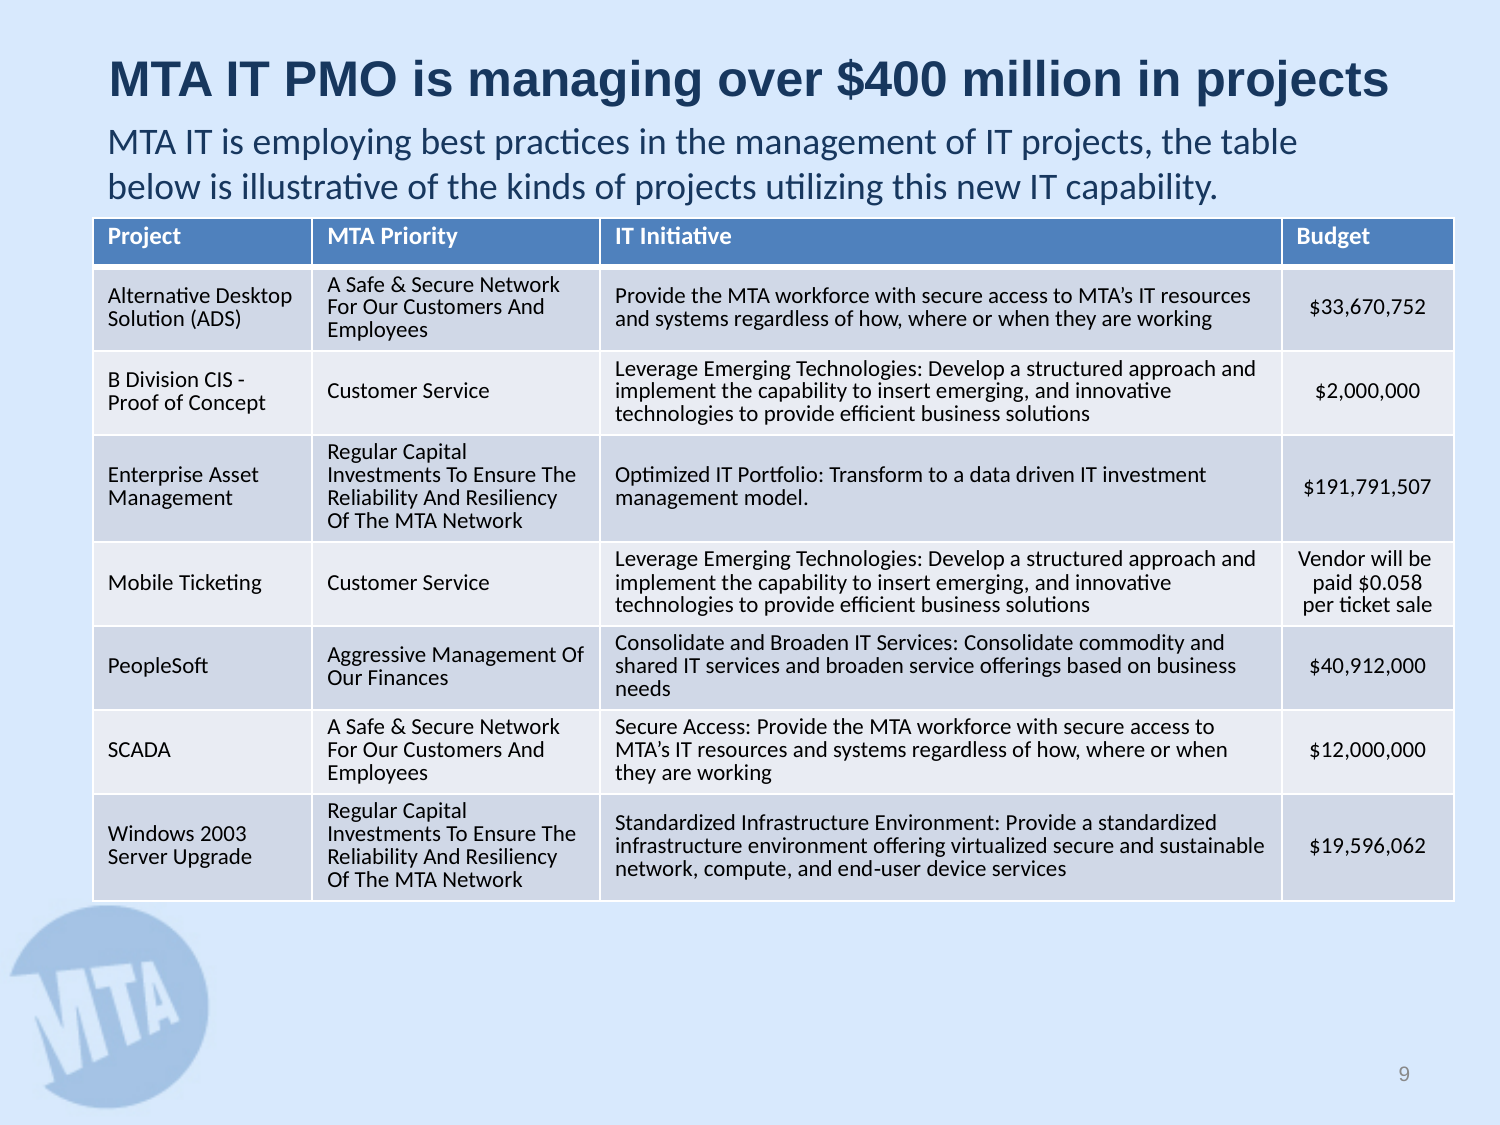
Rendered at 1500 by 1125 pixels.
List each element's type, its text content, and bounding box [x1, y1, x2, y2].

table_header Project [94, 219, 311, 264]
table_cell Customer Service [313, 543, 599, 625]
text_box MTA IT is employing best practices in the management of IT projects, the table below is illustrative of the kinds of projects utilizing this new IT capability. [92, 109, 1381, 214]
table_cell $33,670,752 [1283, 270, 1453, 350]
title MTA IT PMO is managing over $400 million in projects [75, 36, 1425, 116]
table_cell Leverage Emerging Technologies: Develop a structured approach and implement the capability to insert emerging, and innovative technologies to provide efficient business solutions [601, 543, 1281, 625]
table_cell Enterprise Asset Management [94, 436, 311, 541]
table_cell A Safe & Secure Network For Our Customers And Employees [313, 711, 599, 793]
table_header IT Initiative [601, 219, 1281, 264]
table_cell Mobile Ticketing [94, 543, 311, 625]
table_cell Optimized IT Portfolio: Transform to a data driven IT investment management model. [601, 436, 1281, 541]
table_cell $12,000,000 [1283, 711, 1453, 793]
table_cell Leverage Emerging Technologies: Develop a structured approach and implement the capability to insert emerging, and innovative technologies to provide efficient business solutions [601, 352, 1281, 434]
table_cell Consolidate and Broaden IT Services: Consolidate commodity and shared IT services and broaden service offerings based on business needs [601, 627, 1281, 709]
table_cell $2,000,000 [1283, 352, 1453, 434]
picture [0, 0, 1500, 1125]
table_cell Standardized Infrastructure Environment: Provide a standardized infrastructure environment offering virtualized secure and sustainable network, compute, and end‐user device services [601, 795, 1281, 900]
table_cell Vendor will be paid $0.058 per ticket sale [1283, 543, 1453, 625]
table_header MTA Priority [313, 219, 599, 264]
table_cell Regular Capital Investments To Ensure The Reliability And Resiliency Of The MTA Network [313, 436, 599, 541]
table_cell Alternative Desktop Solution (ADS) [94, 270, 311, 350]
table_cell $191,791,507 [1283, 436, 1453, 541]
table_cell A Safe & Secure Network For Our Customers And Employees [313, 270, 599, 350]
table_cell Provide the MTA workforce with secure access to MTA’s IT resources and systems regardless of how, where or when they are working [601, 270, 1281, 350]
table_cell B Division CIS - Proof of Concept [94, 352, 311, 434]
table_cell $19,596,062 [1283, 795, 1453, 900]
slide_number 8 [1074, 1042, 1425, 1103]
table_cell Customer Service [313, 352, 599, 434]
table_cell Regular Capital Investments To Ensure The Reliability And Resiliency Of The MTA Network [313, 795, 599, 900]
table_header Budget [1283, 219, 1453, 264]
table_cell SCADA [94, 711, 311, 793]
table_cell Secure Access: Provide the MTA workforce with secure access to MTA’s IT resources and systems regardless of how, where or when they are working [601, 711, 1281, 793]
table_cell PeopleSoft [94, 627, 311, 709]
table_cell $40,912,000 [1283, 627, 1453, 709]
table_cell Windows 2003 Server Upgrade [94, 795, 311, 900]
table_cell Aggressive Management Of Our Finances [313, 627, 599, 709]
